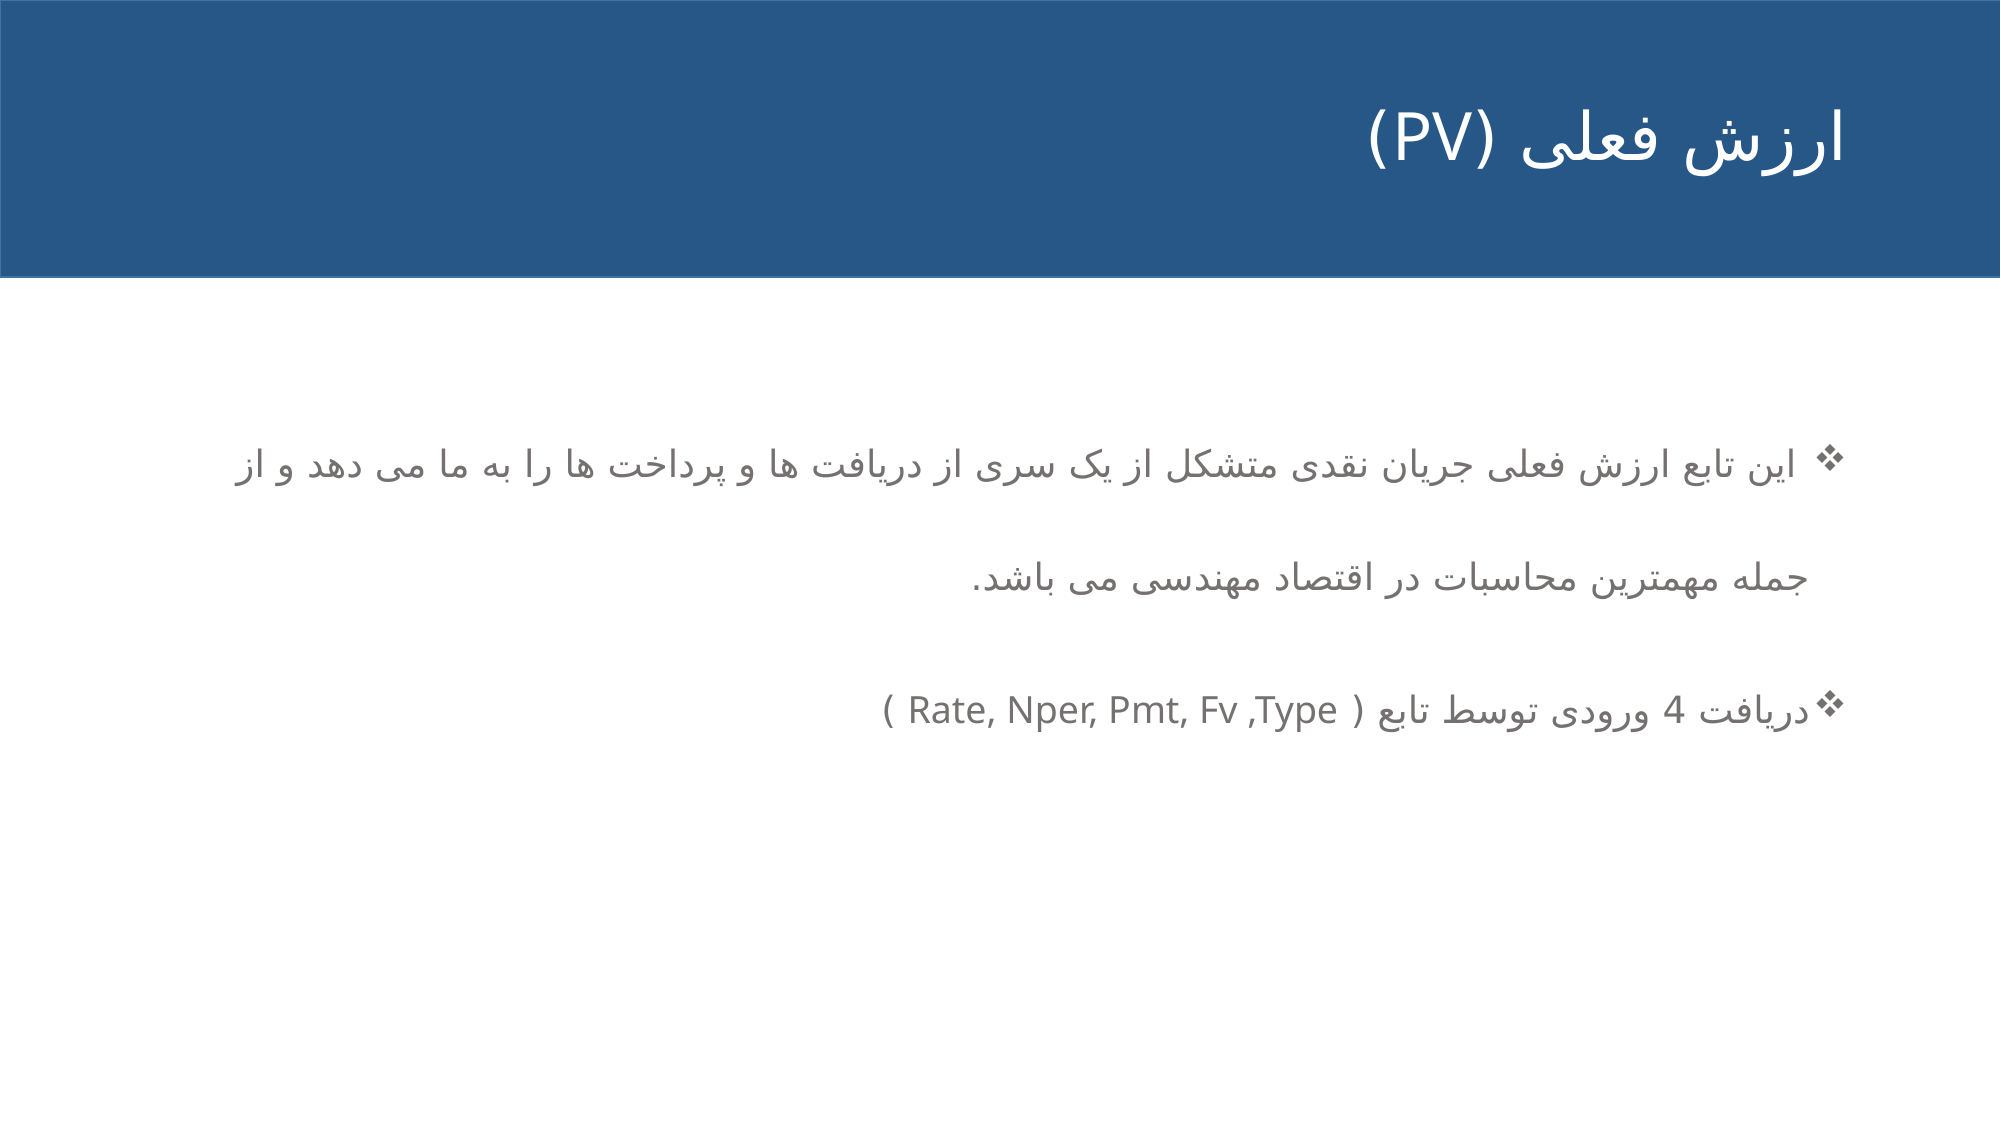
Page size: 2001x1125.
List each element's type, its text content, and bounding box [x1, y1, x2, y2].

list این تابع ارزش فعلی جریان نقدی متشکل از یک سری از دریافت ها و پرداخت ها را به ما می دهد و از جمله مهمترین محاسبات در اقتصاد مهندسی می باشد. دریافت 4 ورودی توسط تابع ( Rate, Nper, Pmt, Fv ,Type ) [137, 299, 1863, 1014]
title ارزش فعلی (PV) [137, 29, 1863, 248]
text_box [0, 0, 2000, 278]
